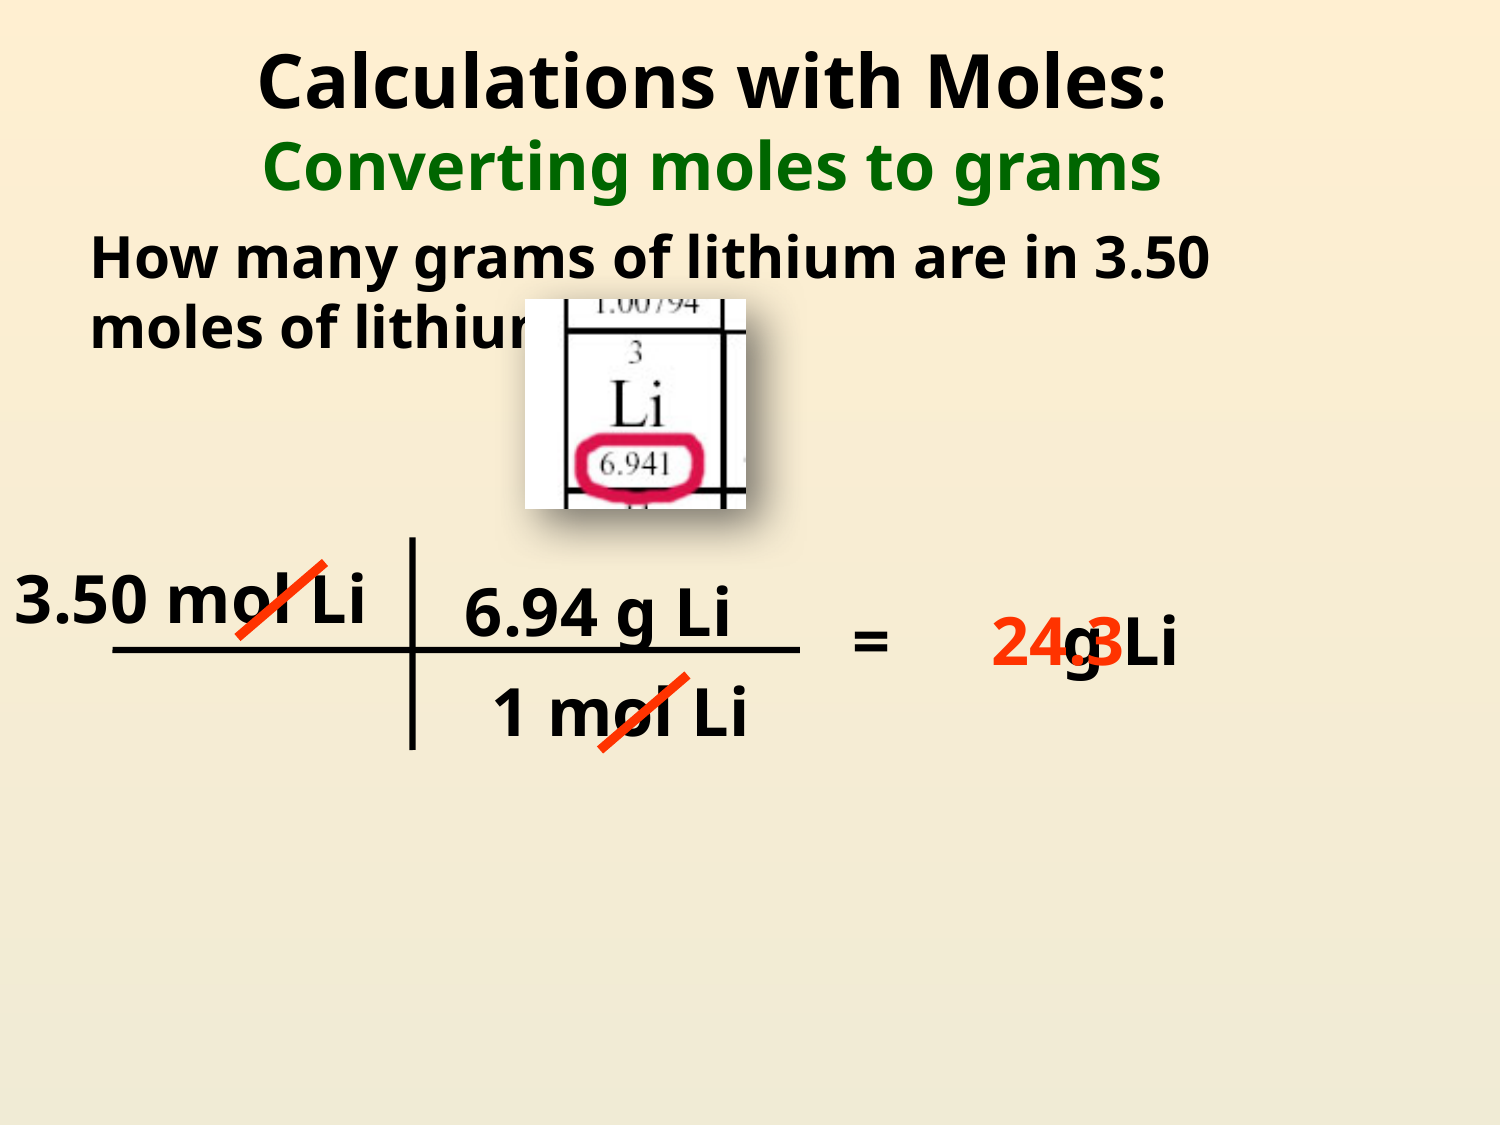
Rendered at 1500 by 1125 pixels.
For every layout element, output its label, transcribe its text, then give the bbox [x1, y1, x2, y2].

text_box = g Li [837, 591, 976, 687]
text_box How many grams of lithium are in 3.50 moles of lithium? [75, 212, 1400, 368]
title Calculations with Moles: Converting moles to grams [74, 24, 1351, 213]
text_box 6.94 g Li [449, 562, 815, 658]
text_box 1 mol Li [477, 662, 765, 758]
text_box 24.3 [976, 591, 1141, 687]
picture [524, 299, 747, 509]
text_box 3.50 mol Li [413, 549, 528, 645]
text_box 3.50 mol Li [0, 549, 412, 645]
text_box = g Li [1141, 591, 1388, 687]
